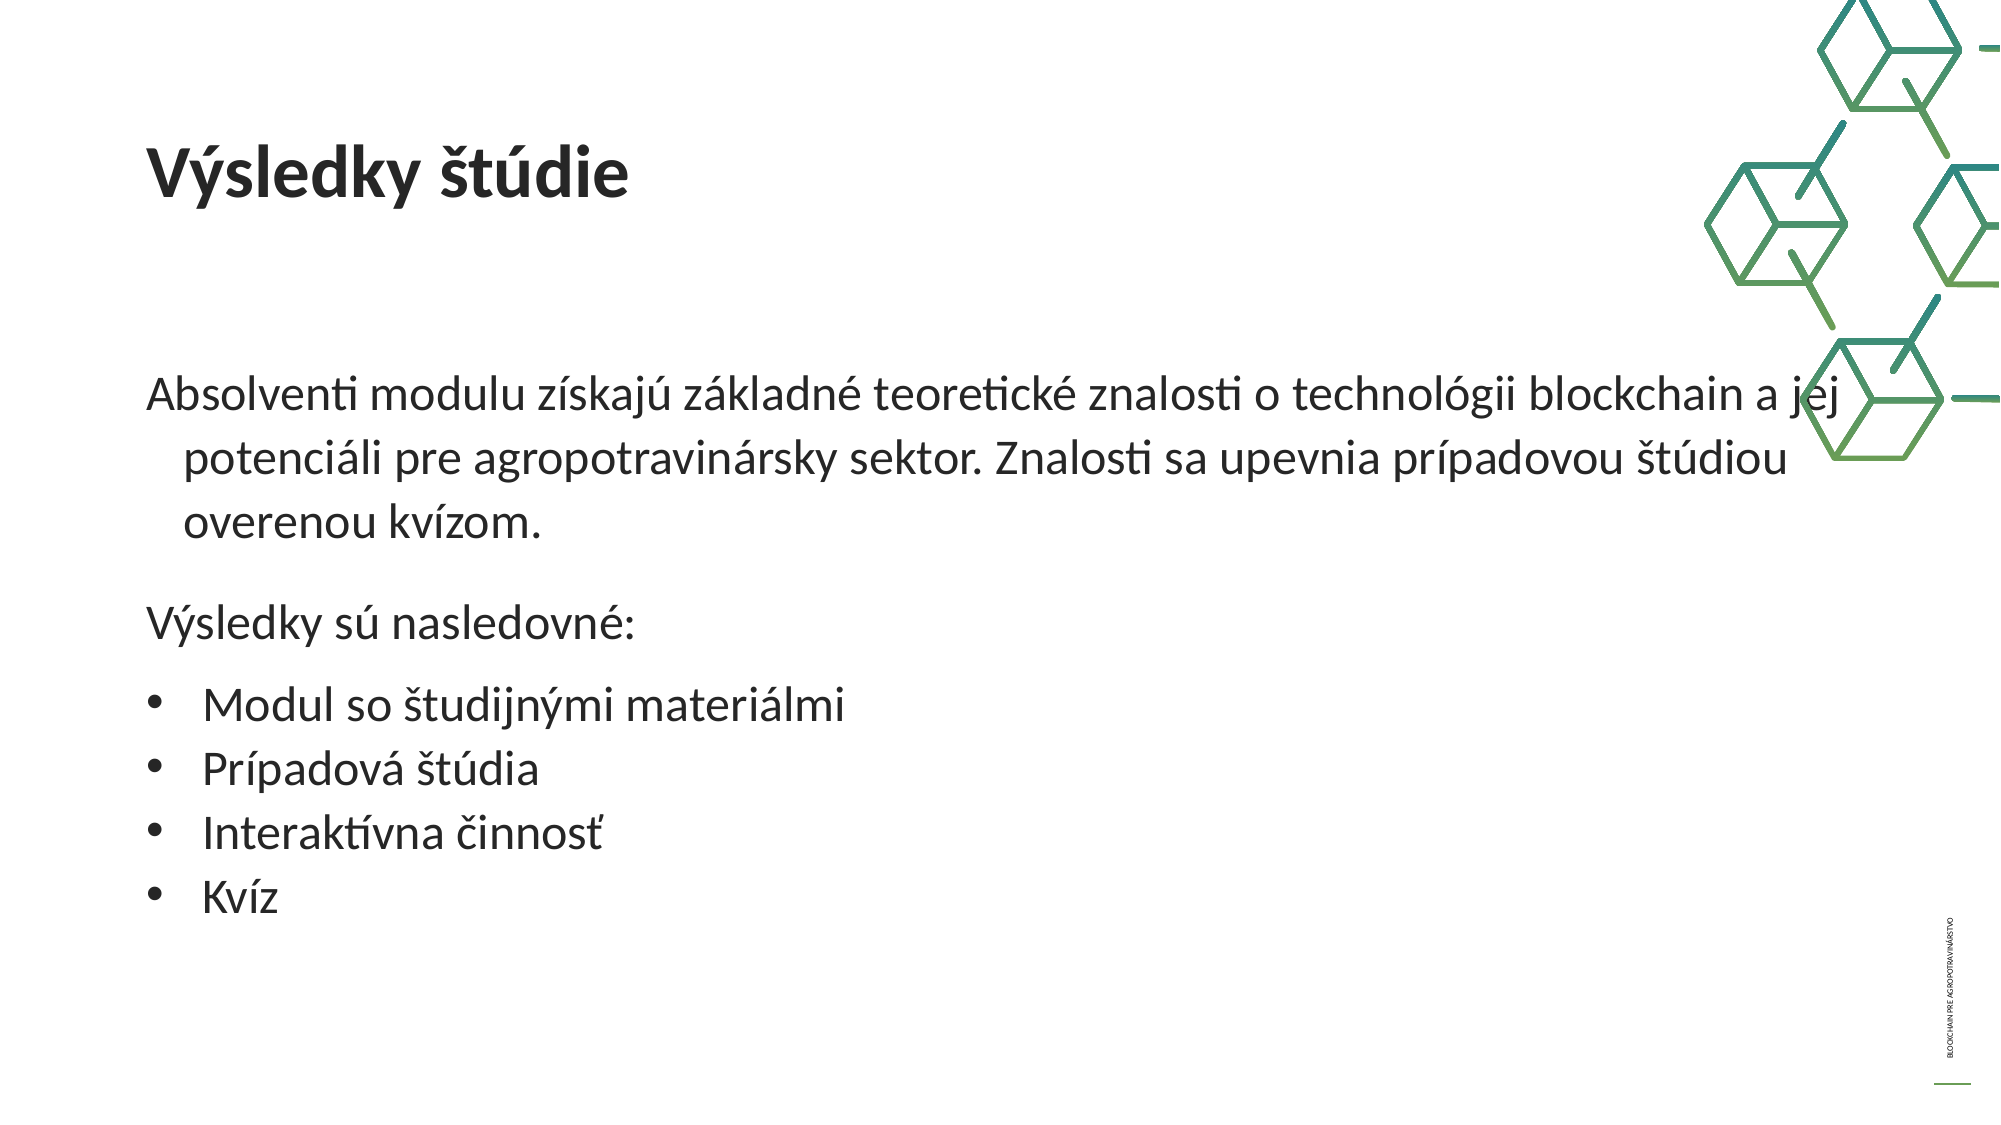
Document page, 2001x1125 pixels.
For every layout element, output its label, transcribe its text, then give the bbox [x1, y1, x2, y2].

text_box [1703, 0, 2000, 462]
list Výsledky štúdie [130, 124, 1698, 337]
list Absolventi modulu získajú základné teoretické znalosti o technológii blockchain a jej potenciáli pre agropotravinársky sektor. Znalosti sa upevnia prípadovou štúdiou overenou kvízom. Výsledky sú nasledovné: Modul so študijnými materiálmi Prípadová štúdia Interaktívna činnosť Kvíz [130, 348, 1869, 1035]
